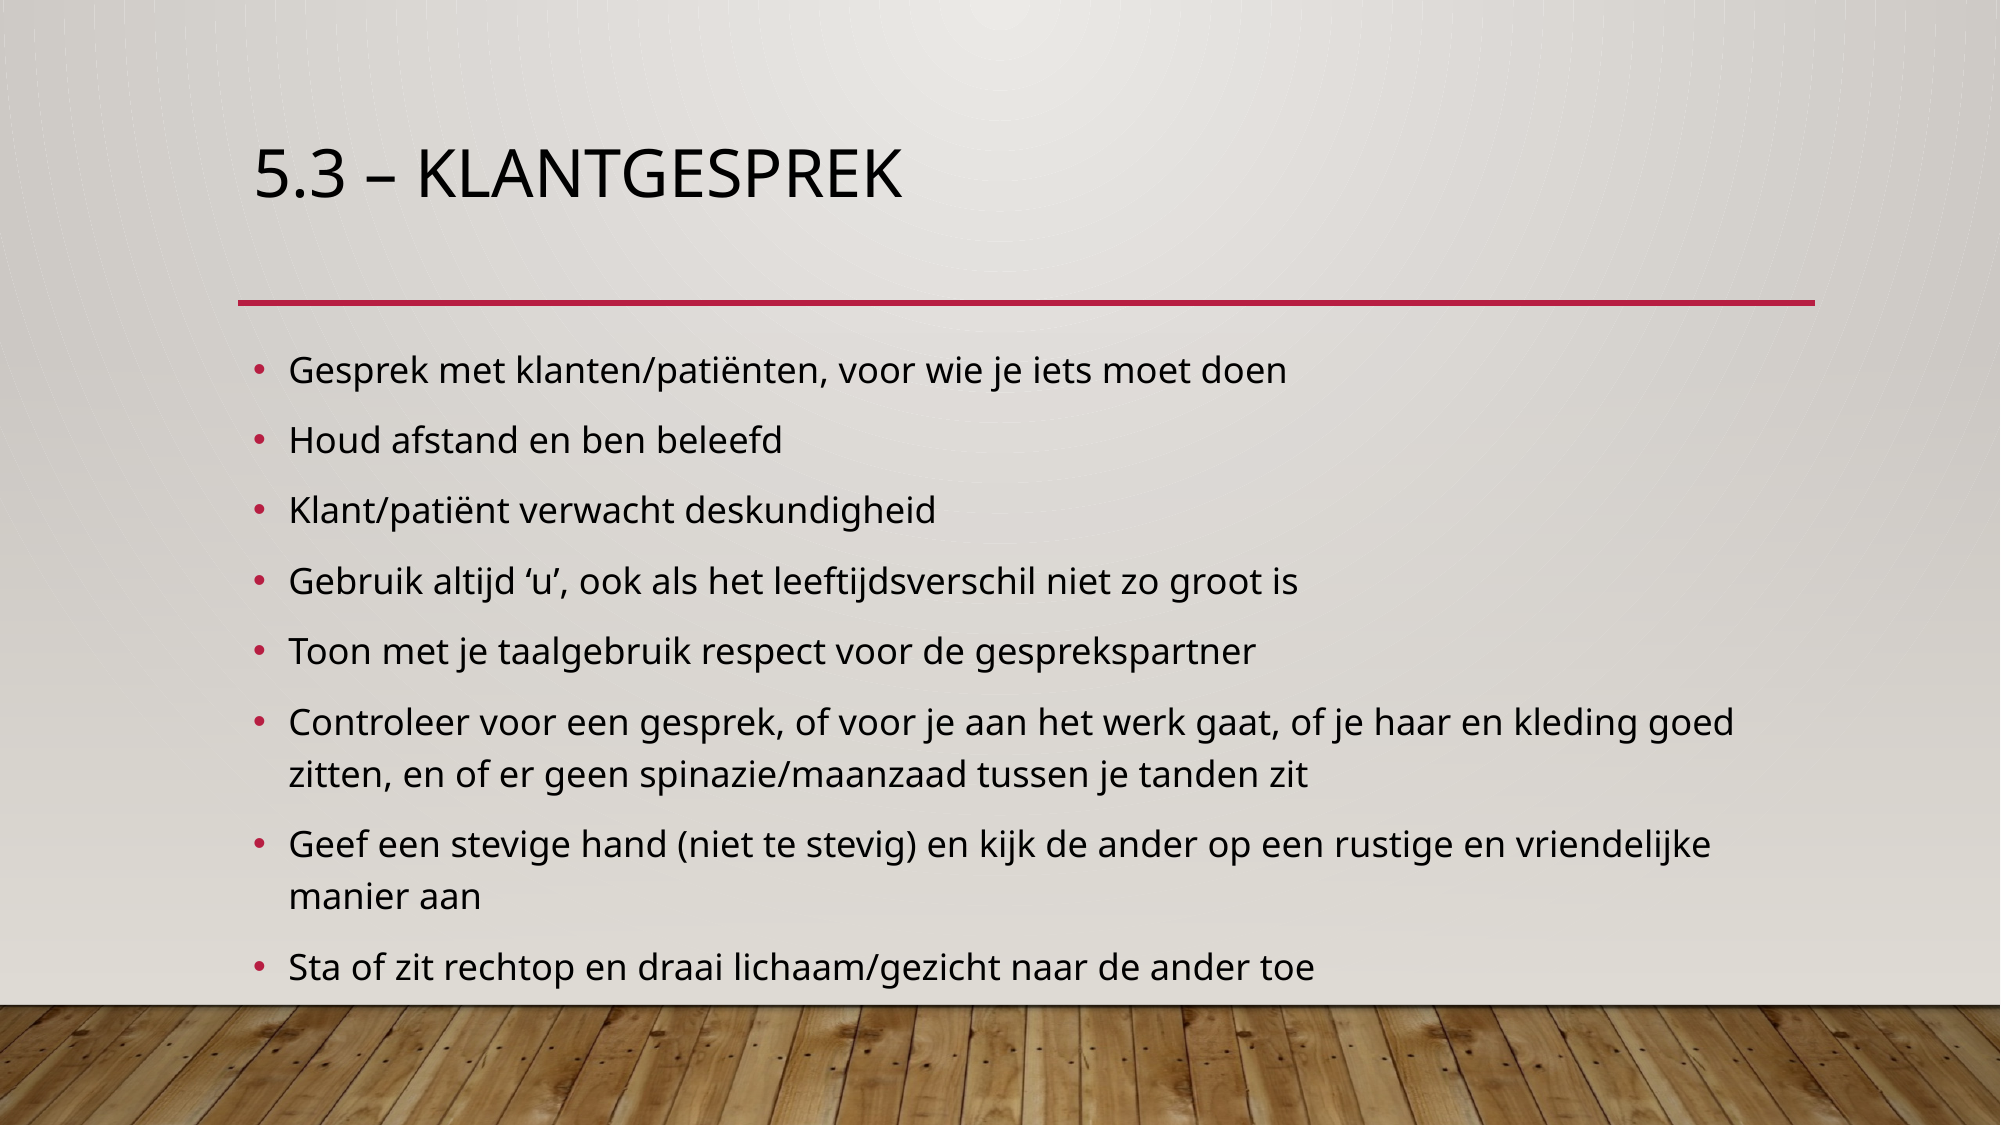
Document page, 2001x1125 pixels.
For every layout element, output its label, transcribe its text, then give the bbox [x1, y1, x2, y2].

picture [0, 1005, 2000, 1125]
list Gesprek met klanten/patiënten, voor wie je iets moet doen Houd afstand en ben beleefd Klant/patiënt verwacht deskundigheid Gebruik altijd ‘u’, ook als het leeftijdsverschil niet zo groot is Toon met je taalgebruik respect voor de gesprekspartner Controleer voor een gesprek, of voor je aan het werk gaat, of je haar en kleding goed zitten, en of er geen spinazie/maanzaad tussen je tanden zit Geef een stevige hand (niet te stevig) en kijk de ander op een rustige en vriendelijke manier aan Sta of zit rechtop en draai lichaam/gezicht naar de ander toe [238, 330, 1814, 998]
title 5.3 – klantgesprek [238, 131, 1814, 305]
